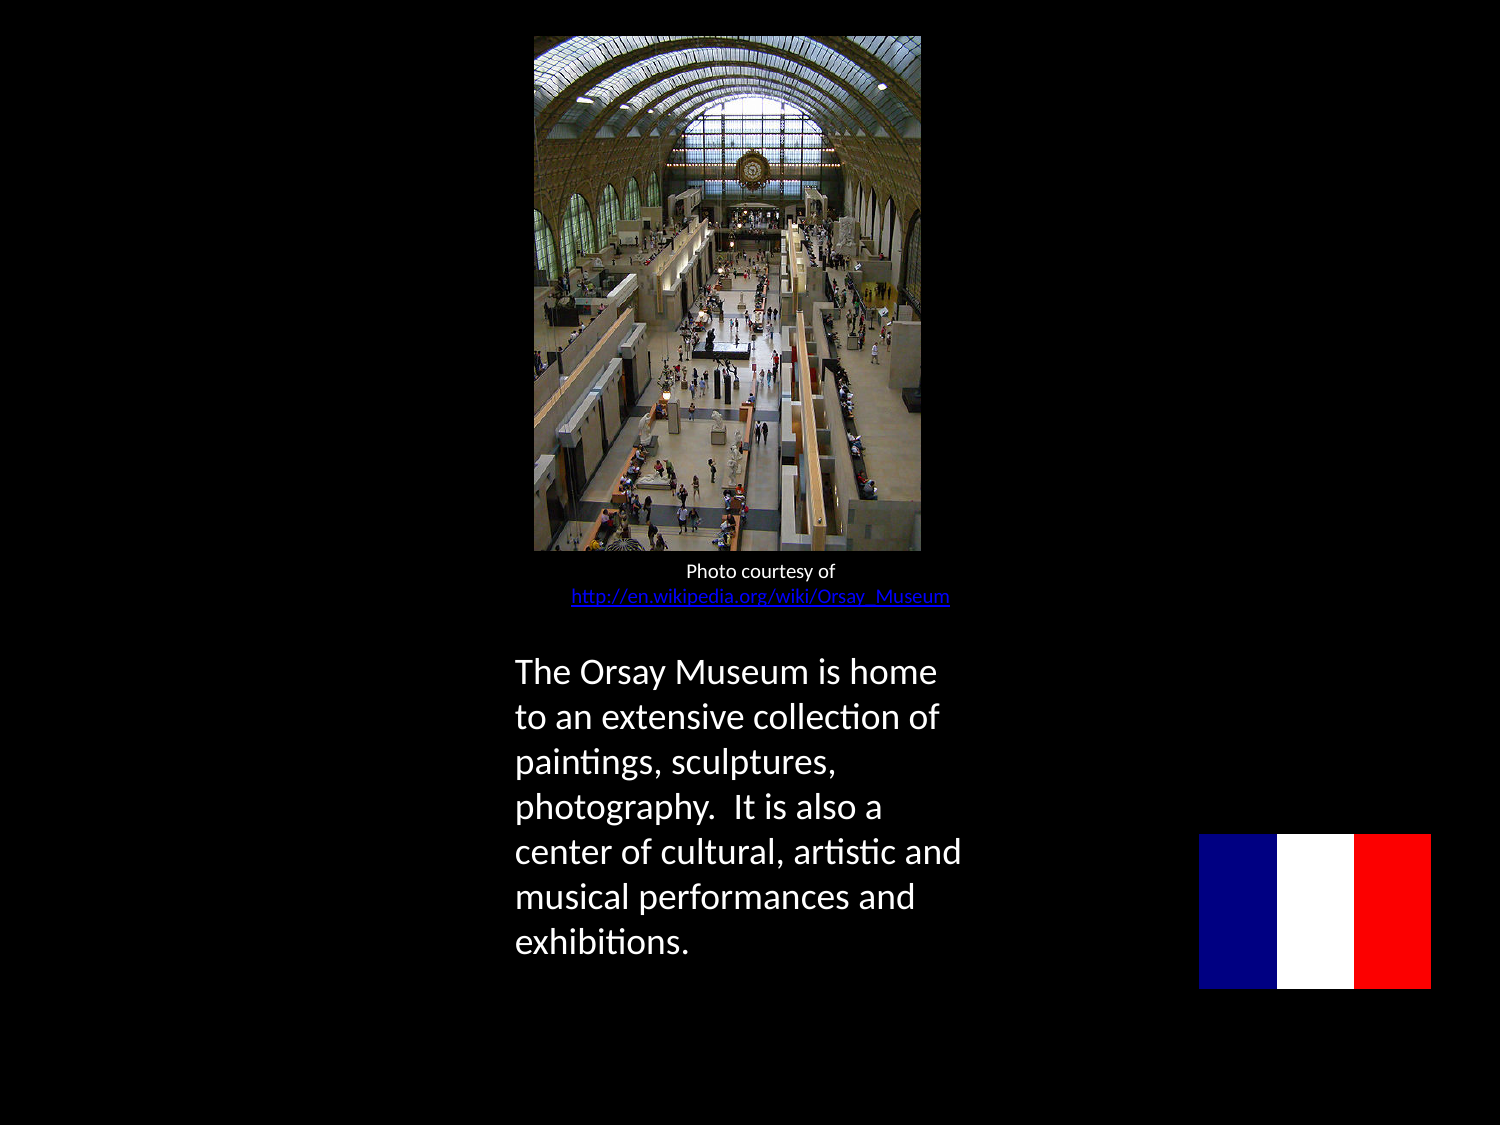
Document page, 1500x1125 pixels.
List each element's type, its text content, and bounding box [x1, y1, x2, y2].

text_box Photo courtesy of http://en.wikipedia.org/wiki/Orsay_Museum [500, 550, 1022, 661]
picture [534, 36, 921, 551]
text_box The Orsay Museum is home to an extensive collection of paintings, sculptures, photography. It is also a center of cultural, artistic and musical performances and exhibitions. [499, 639, 988, 1125]
picture [1197, 832, 1433, 991]
